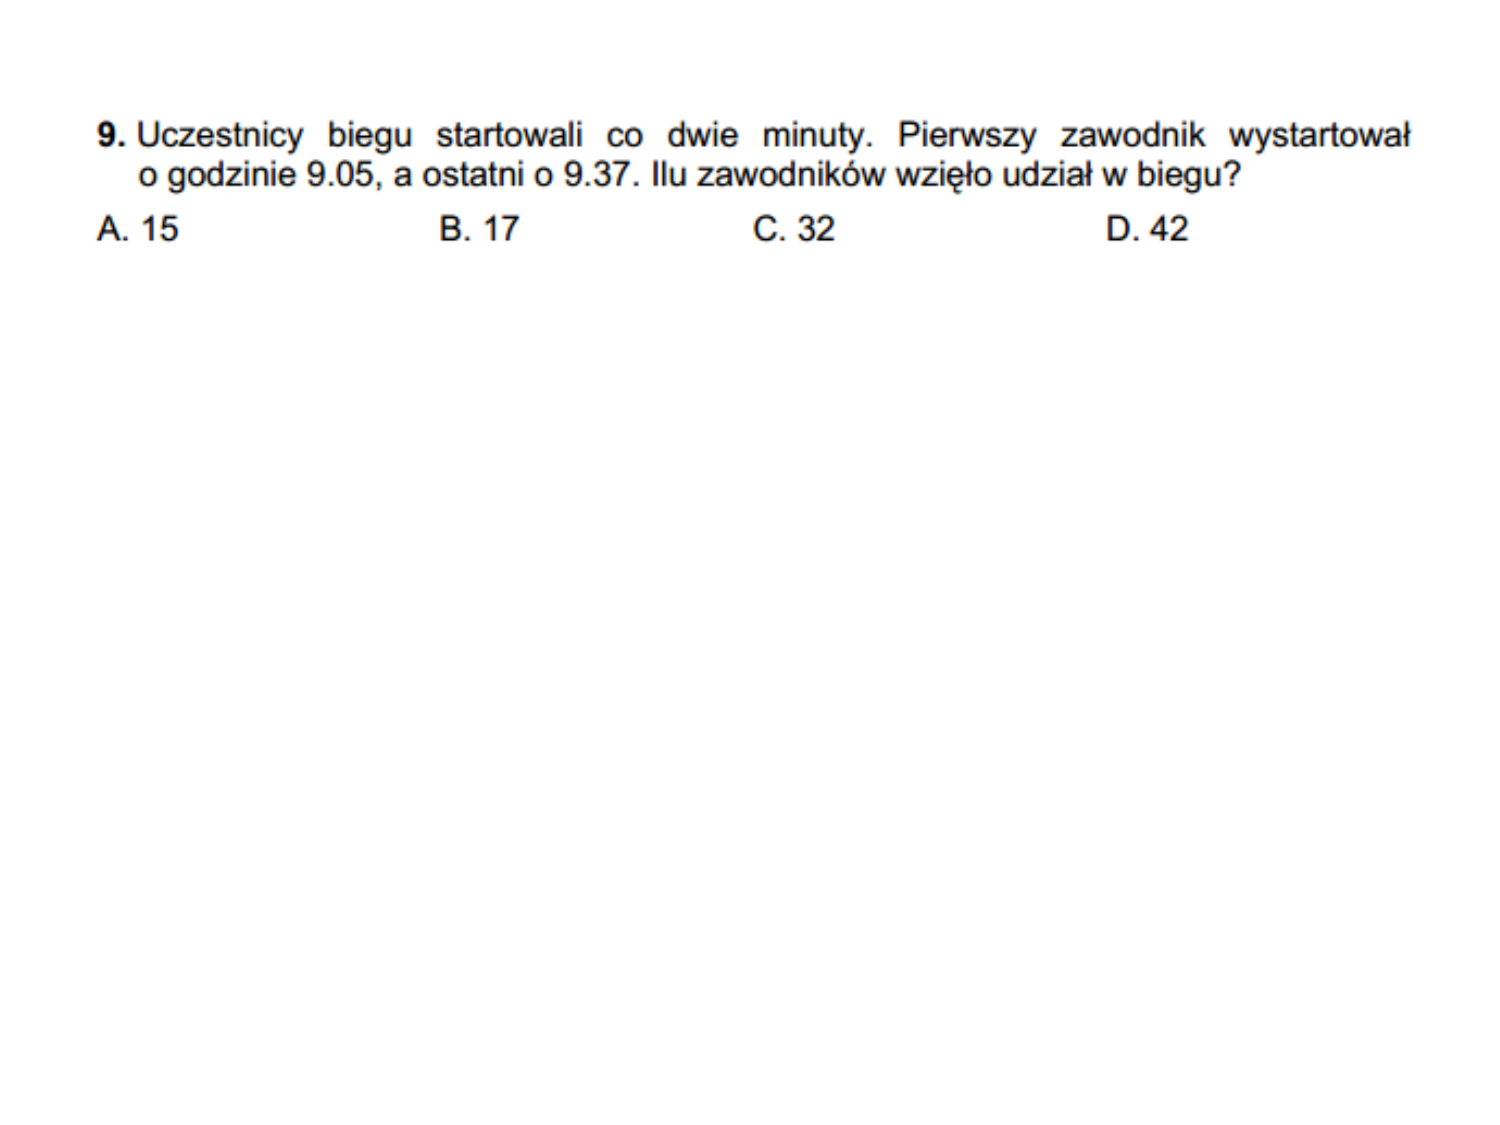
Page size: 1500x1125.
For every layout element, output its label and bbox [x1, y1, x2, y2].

picture [76, 101, 1452, 285]
